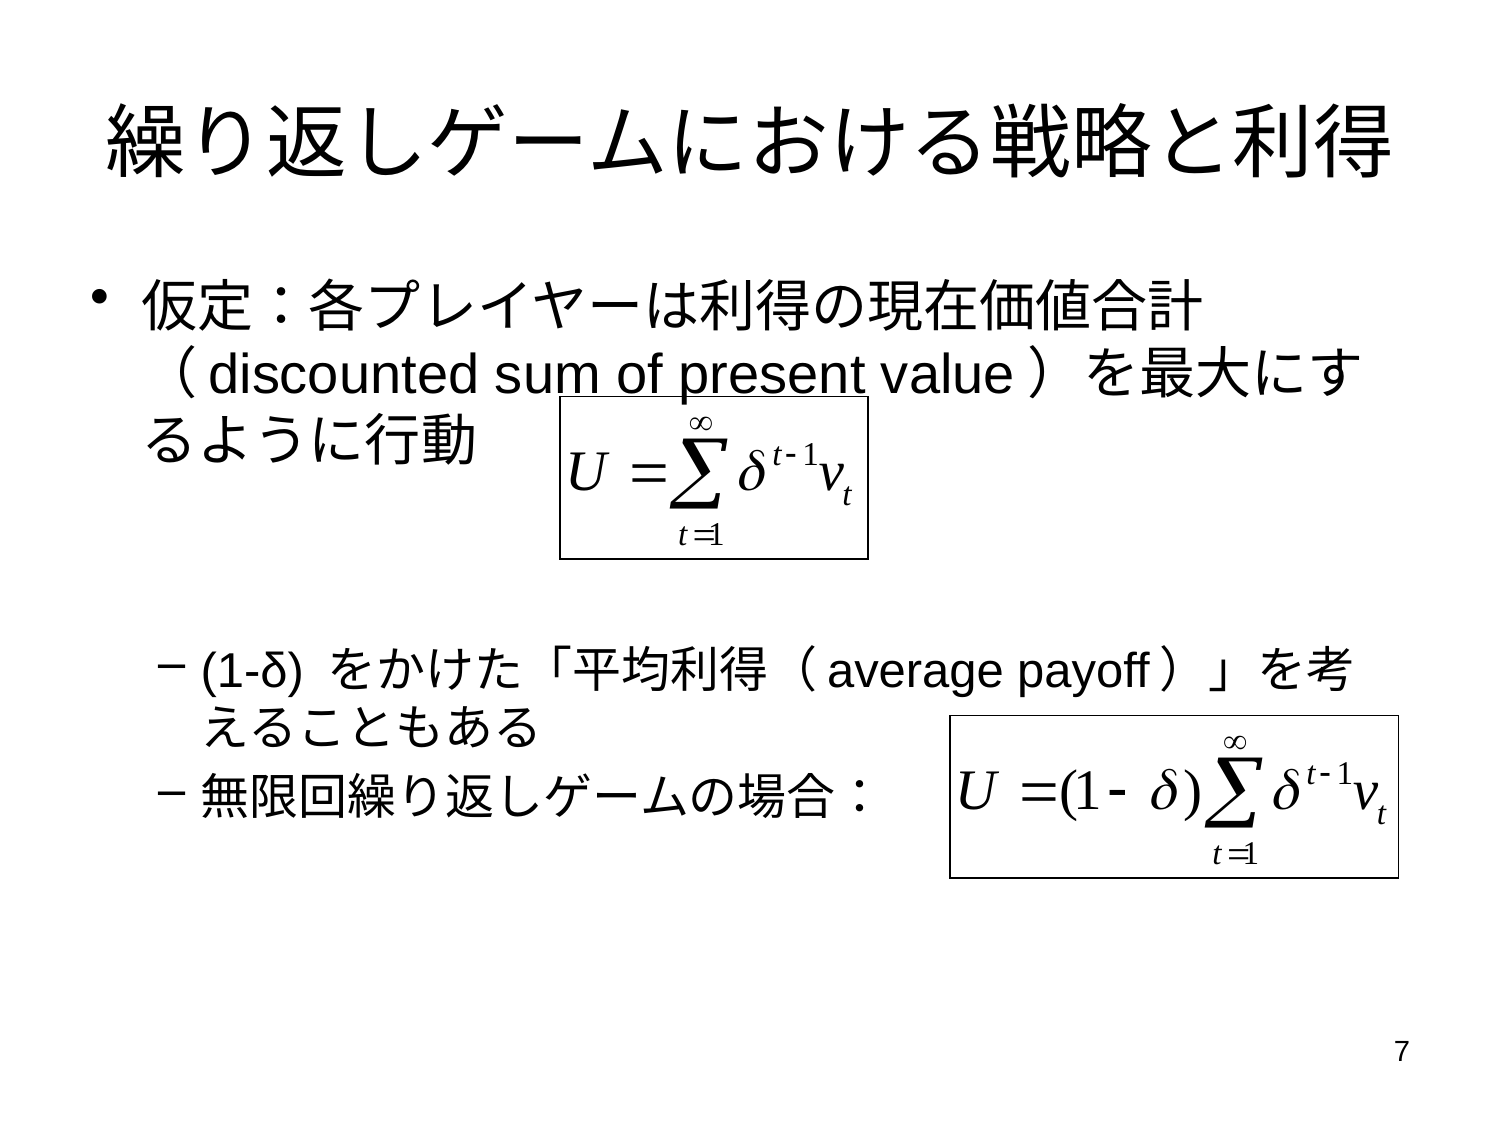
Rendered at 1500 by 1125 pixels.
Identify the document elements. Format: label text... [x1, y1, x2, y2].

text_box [560, 396, 868, 559]
list 仮定：各プレイヤーは利得の現在価値合計（discounted sum of present value）を最大にするように行動 (1-δ) をかけた「平均利得（average payoff）」を考えることもある 無限回繰り返しゲームの場合： [75, 262, 1400, 835]
title 繰り返しゲームにおける戦略と利得 [75, 45, 1425, 233]
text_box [950, 715, 1398, 878]
slide_number 7 [1074, 1024, 1426, 1103]
